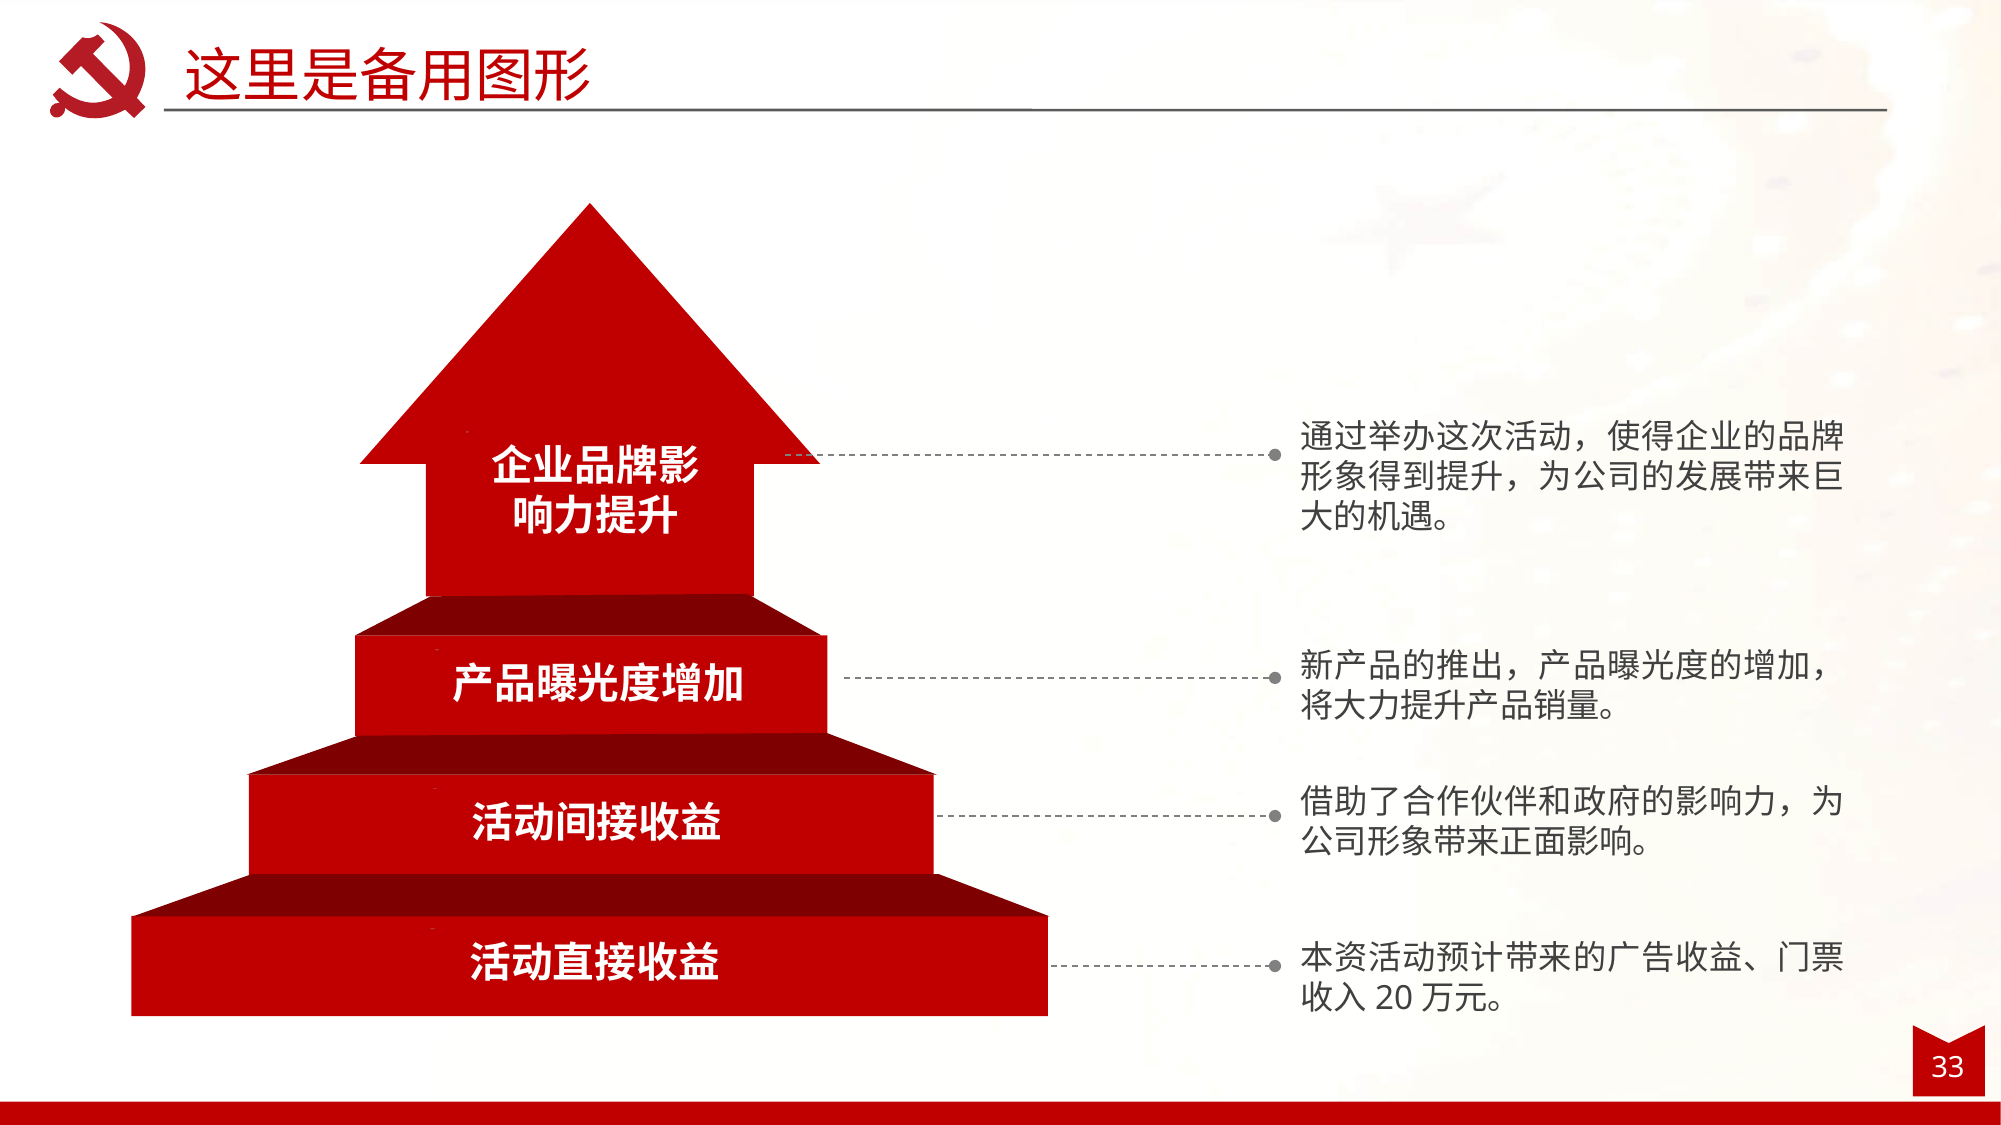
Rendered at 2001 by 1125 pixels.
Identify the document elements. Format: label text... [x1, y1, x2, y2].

text_box [357, 200, 823, 597]
text_box 本资活动预计带来的广告收益、门票收入20万元。 [1285, 928, 1860, 1024]
text_box [49, 22, 146, 119]
text_box 新产品的推出，产品曝光度的增加，将大力提升产品销量。 [1285, 636, 1860, 732]
text_box 活动直接收益 [430, 928, 759, 994]
text_box 借助了合作伙伴和政府的影响力，为公司形象带来正面影响。 [1285, 772, 1860, 868]
text_box 通过举办这次活动，使得企业的品牌形象得到提升，为公司的发展带来巨大的机遇。 [1285, 407, 1860, 543]
text_box 企业品牌影响力提升 [466, 431, 726, 547]
text_box 这里是备用图形 [169, 111, 1573, 116]
text_box [244, 730, 940, 777]
text_box 活动间接收益 [433, 788, 761, 853]
picture [0, 0, 2001, 1101]
text_box [247, 777, 936, 873]
text_box [353, 633, 830, 734]
text_box [353, 591, 824, 638]
text_box [129, 914, 1050, 1018]
text_box 产品曝光度增加 [435, 649, 763, 715]
text_box [130, 872, 1052, 919]
text_box 这里是备用图形 [169, 29, 1573, 110]
